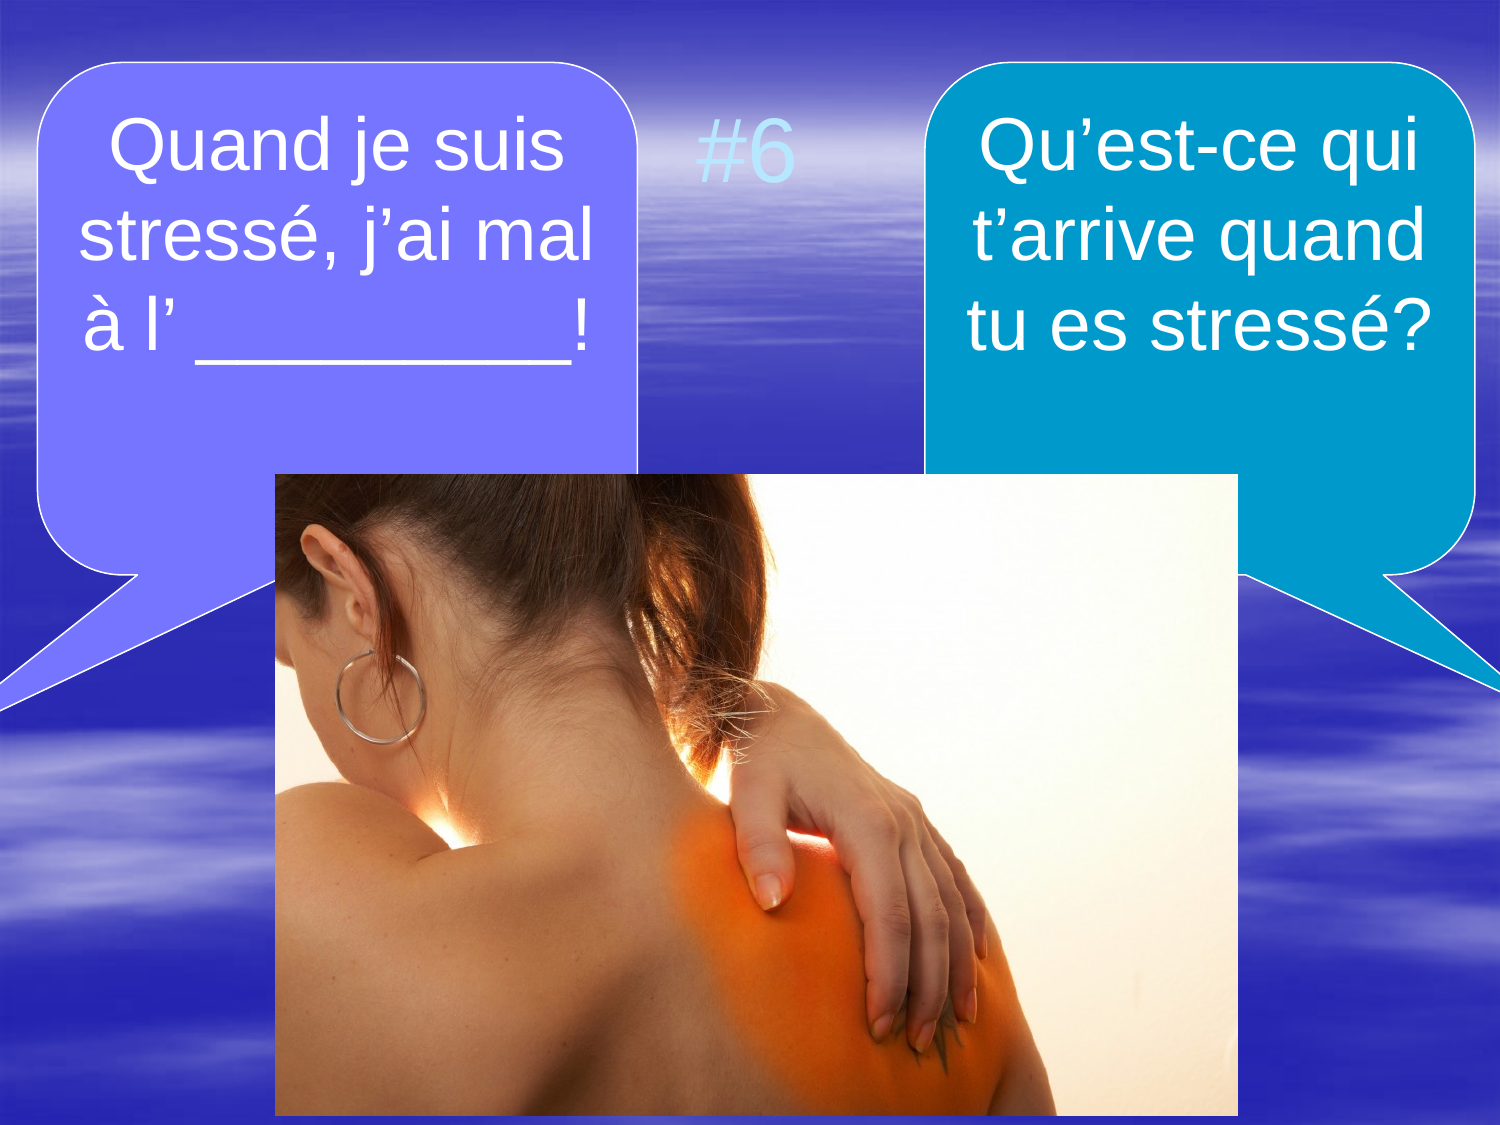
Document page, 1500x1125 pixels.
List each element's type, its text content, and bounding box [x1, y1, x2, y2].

picture [274, 474, 1238, 1117]
text_box Qu’est-ce qui t’arrive quand tu es stressé? [924, 83, 1500, 692]
text_box Quand je suis stressé, j’ai mal à l’ _________! [0, 104, 638, 711]
title #6 [49, 37, 1446, 255]
